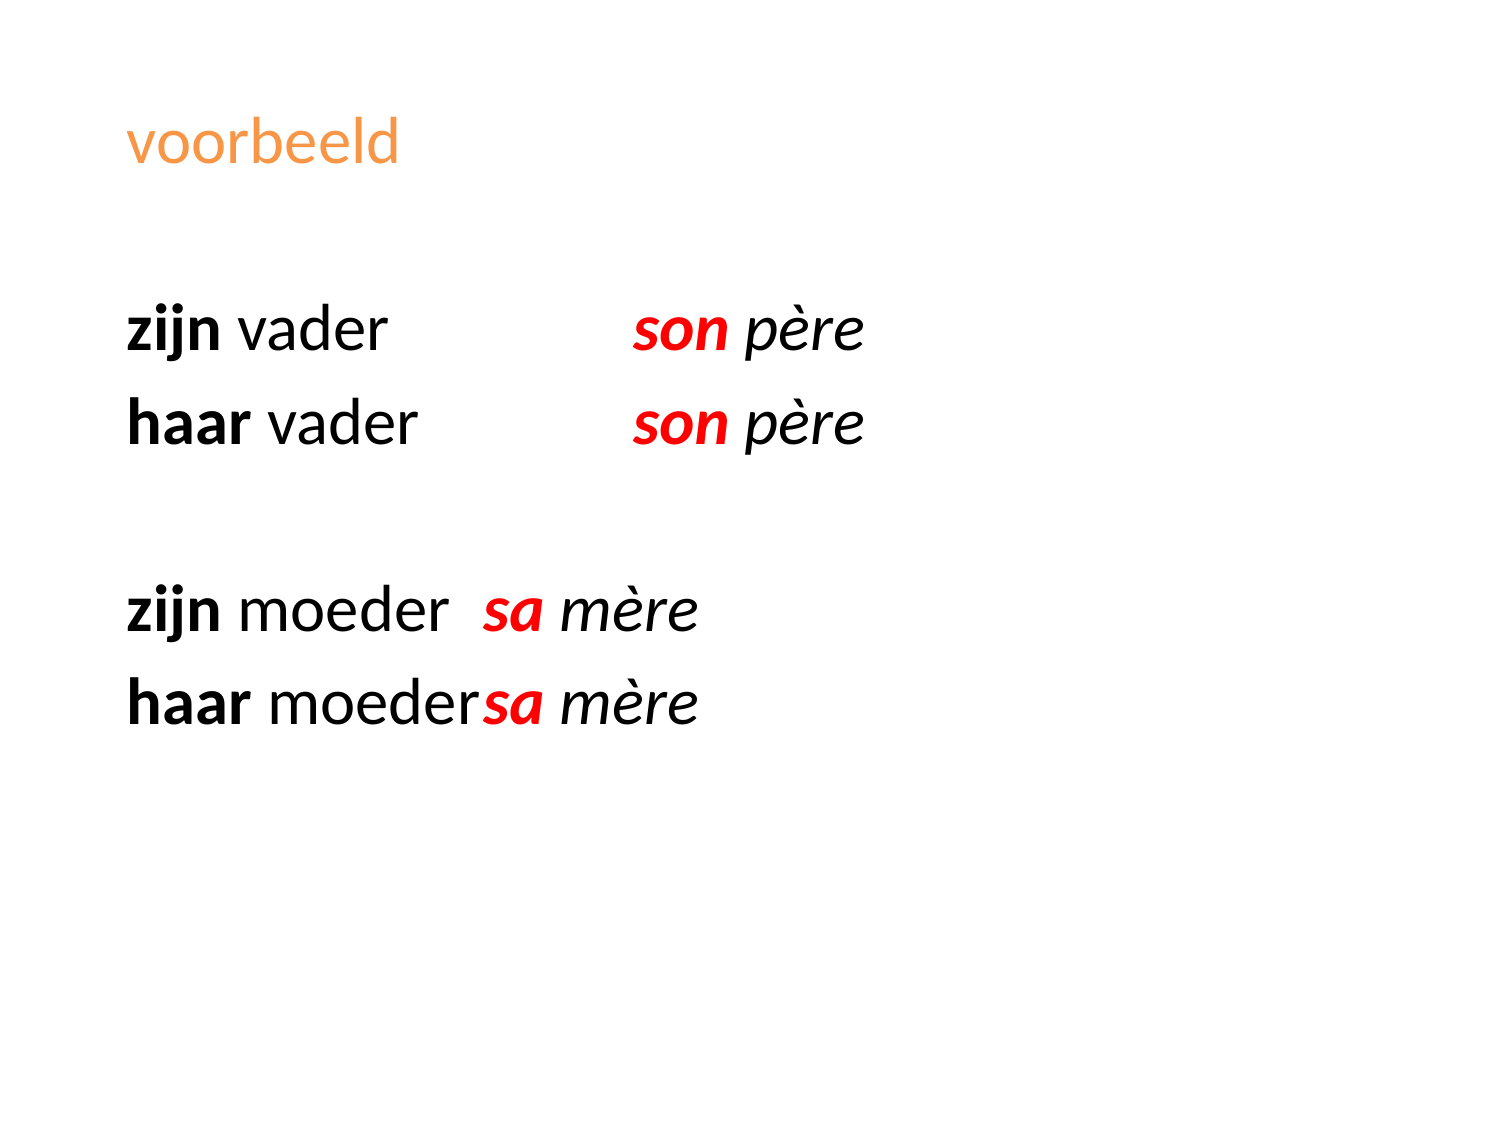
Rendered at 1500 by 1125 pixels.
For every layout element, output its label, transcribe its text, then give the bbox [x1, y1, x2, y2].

text_box voorbeeld zijn vader son père haar vader son père zijn moeder sa mère haar moeder sa mère [112, 89, 1388, 1024]
